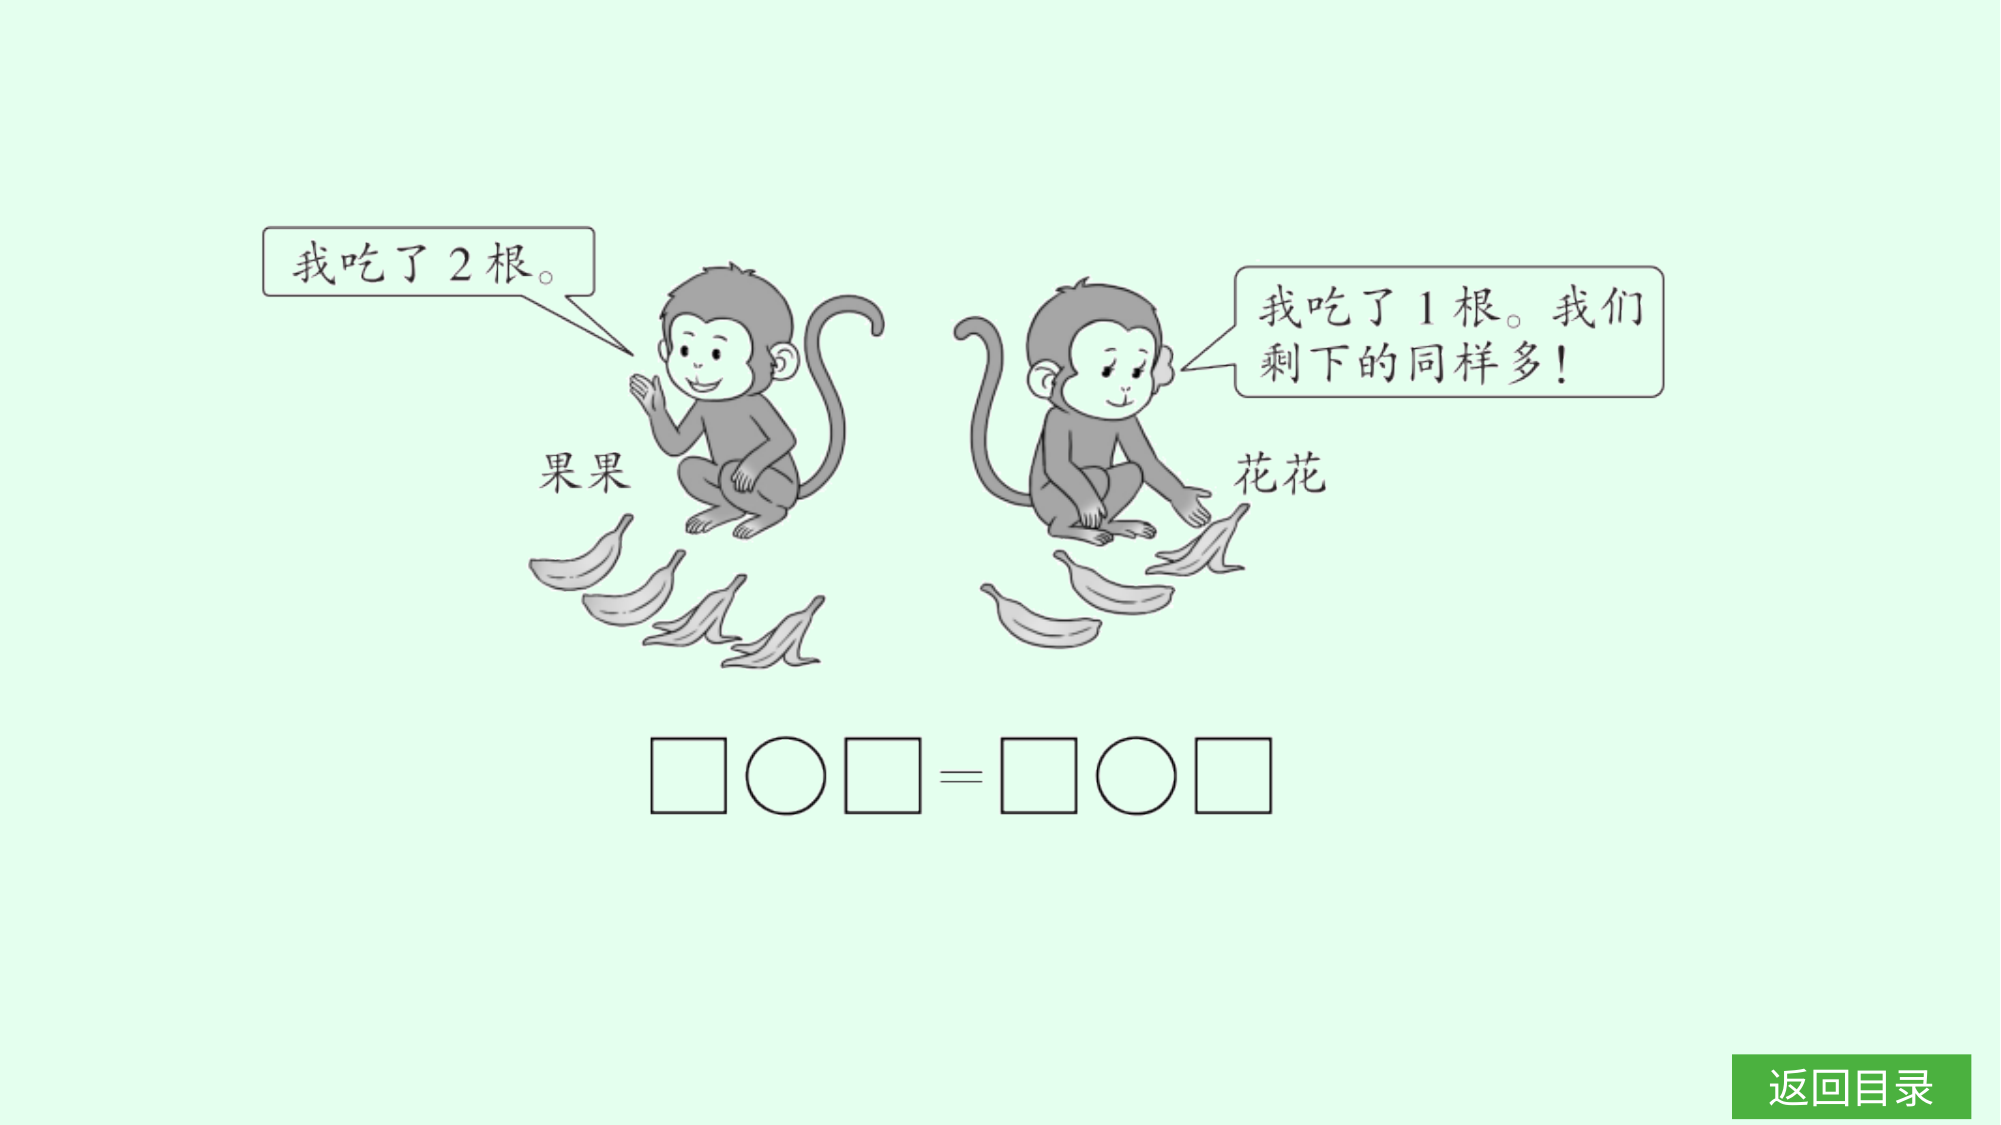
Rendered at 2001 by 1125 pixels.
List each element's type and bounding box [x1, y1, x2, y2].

picture [210, 183, 1789, 845]
